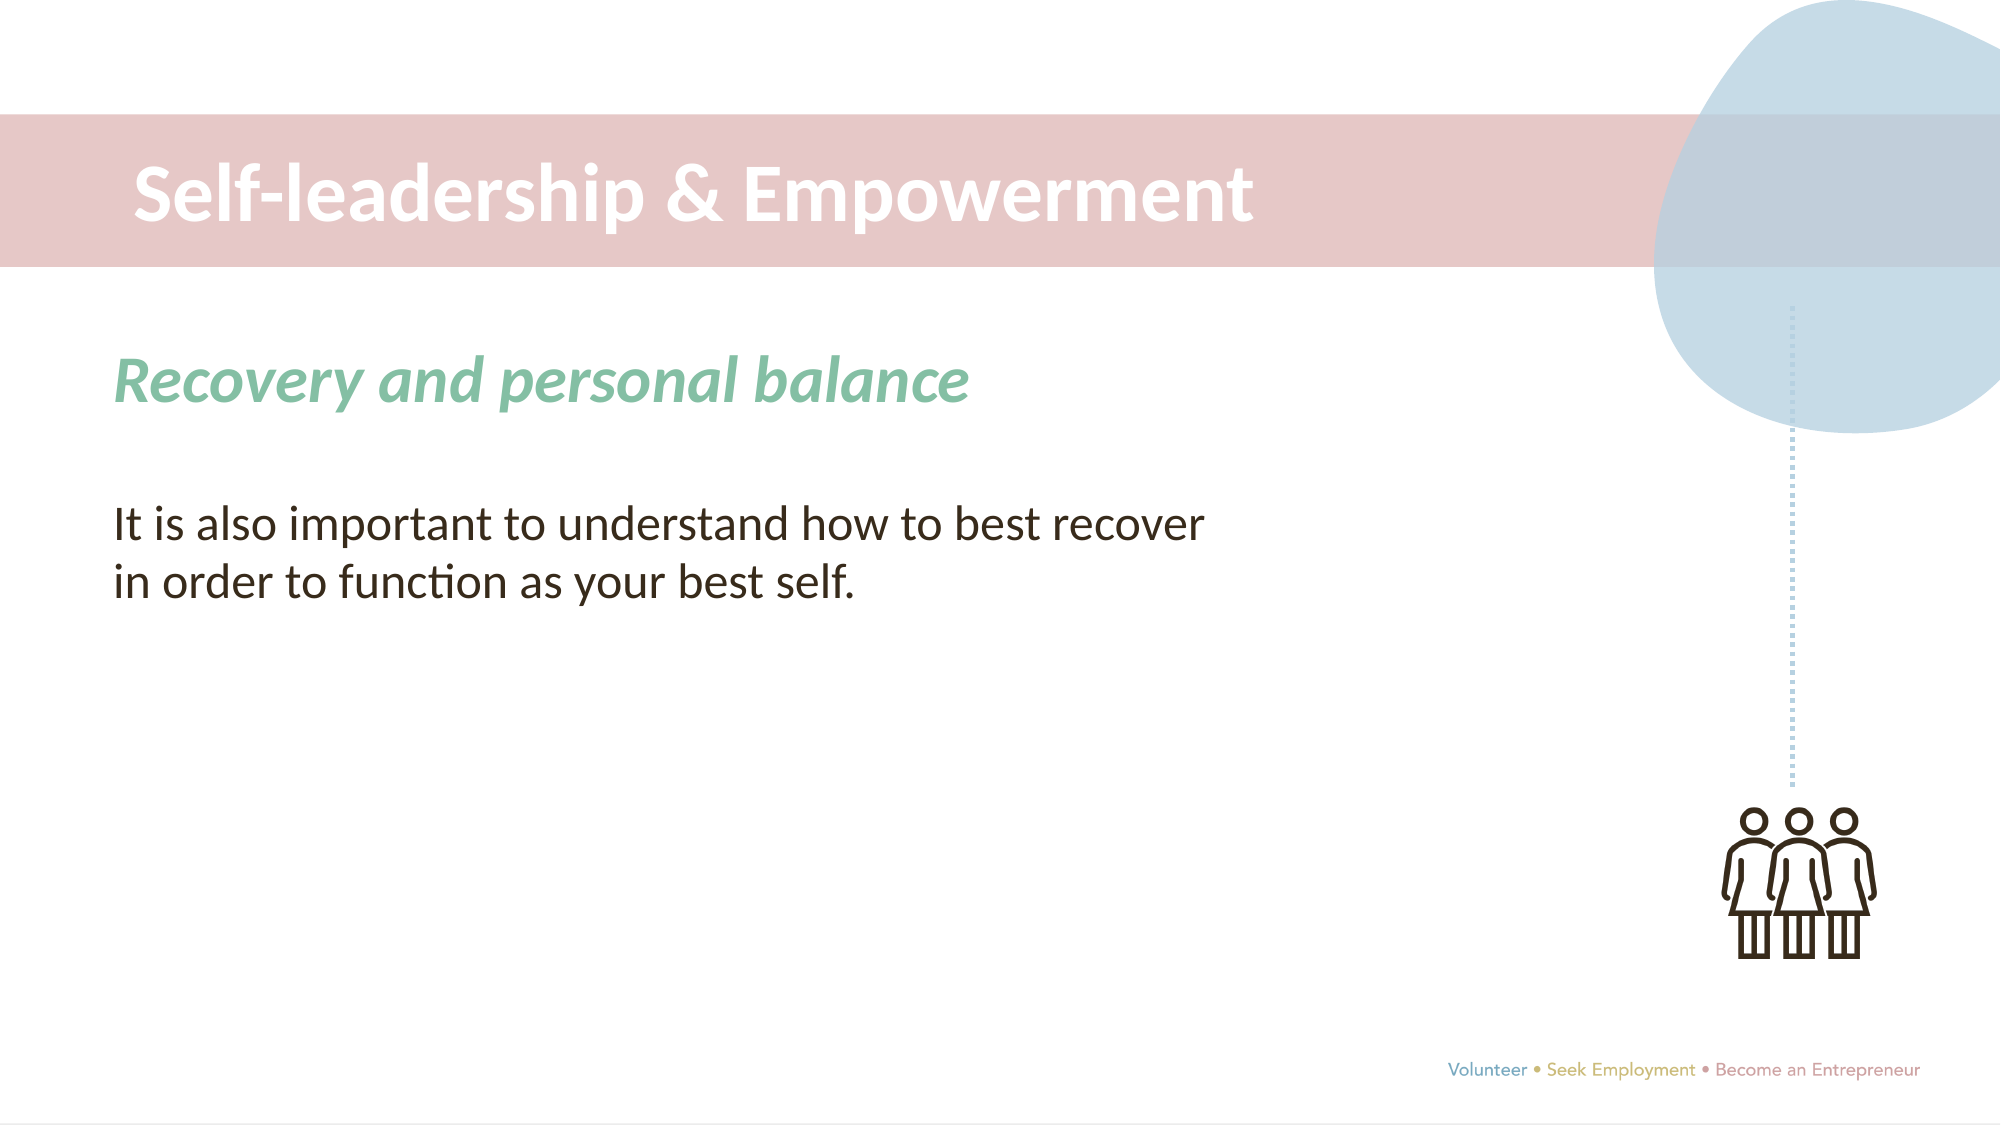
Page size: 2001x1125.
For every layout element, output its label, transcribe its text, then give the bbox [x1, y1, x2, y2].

picture [1418, 1046, 1971, 1103]
text_box [0, 113, 1699, 268]
text_box [1653, 0, 2000, 434]
text_box Recovery and personal balance It is also important to understand how to best recover in order to function as your best self. [98, 350, 1262, 975]
text_box Self-leadership & Empowerment [99, 147, 1312, 290]
picture [1709, 793, 1889, 973]
